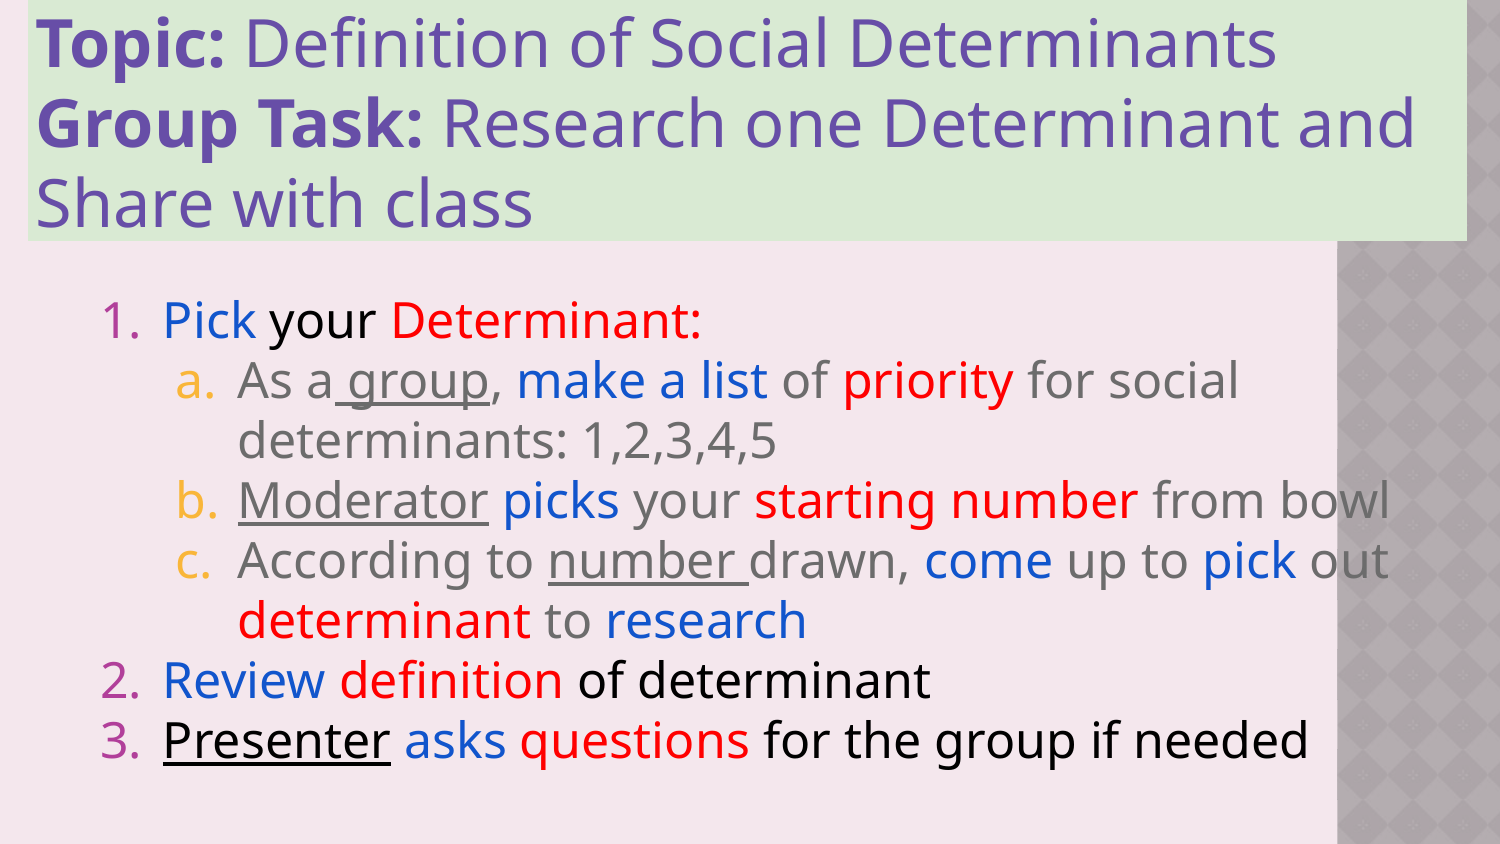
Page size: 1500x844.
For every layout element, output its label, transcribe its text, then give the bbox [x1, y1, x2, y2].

list Pick your Determinant: As a group, make a list of priority for social determinants: 1,2,3,4,5 Moderator picks your starting number from bowl According to number drawn, come up to pick out determinant to research Review definition of determinant Presenter asks questions for the group if needed [72, 280, 1428, 844]
title Topic: Definition of Social Determinants Group Task: Research one Determinant and Share with class [28, 0, 1467, 241]
